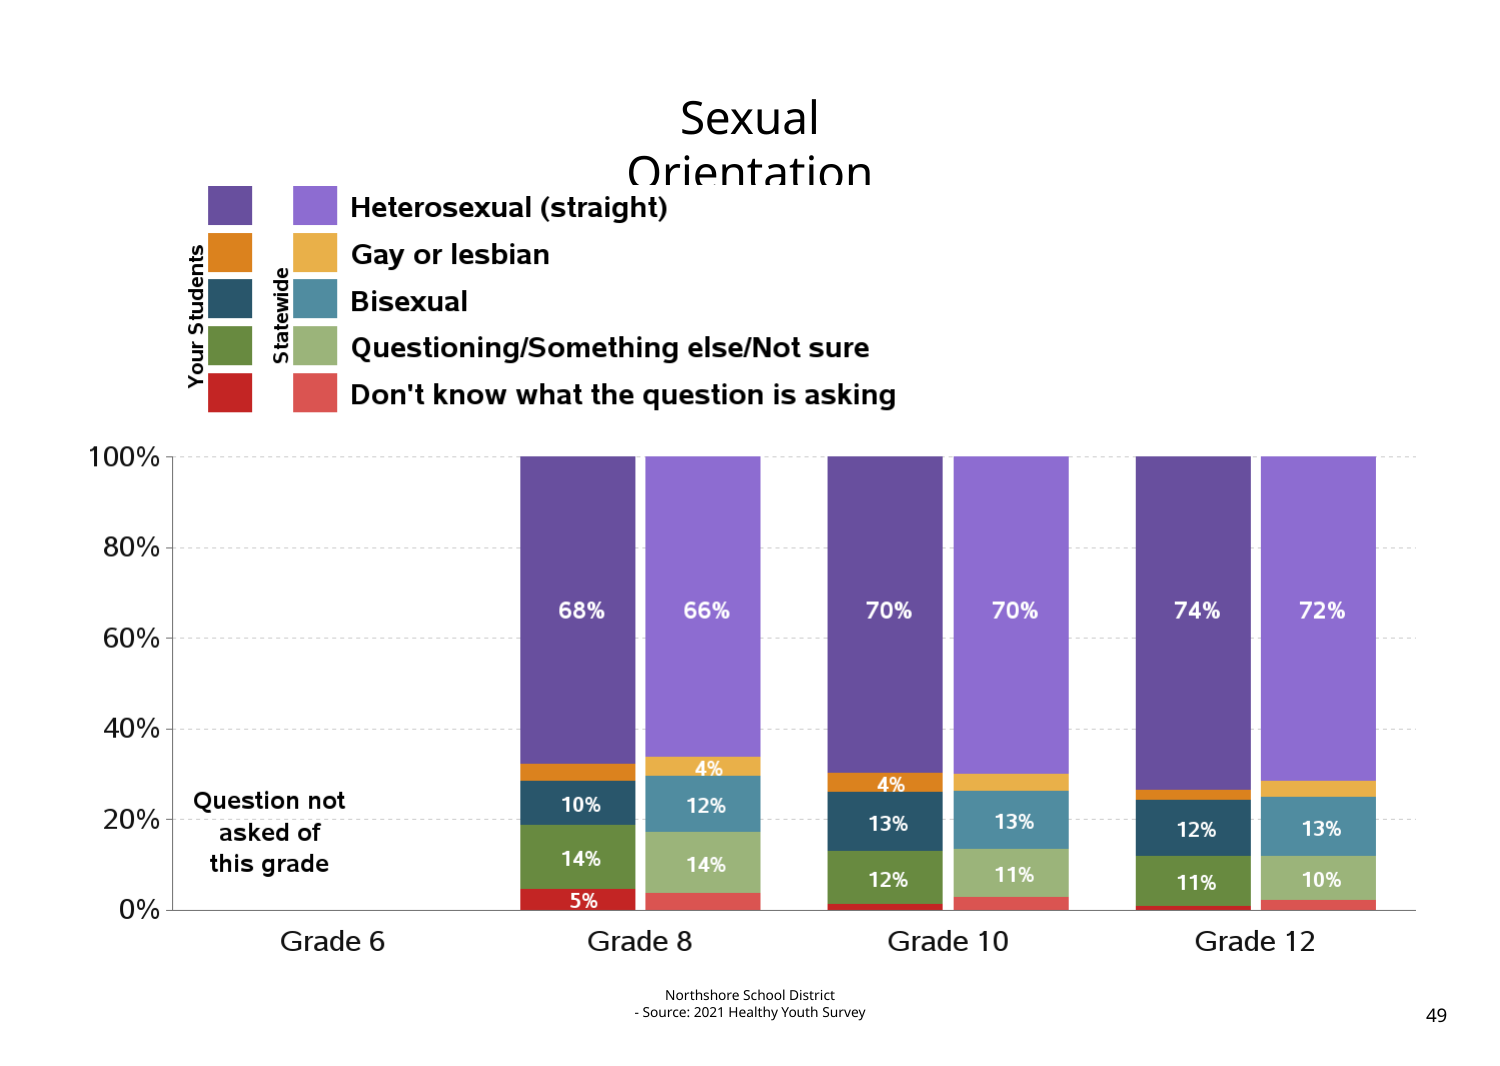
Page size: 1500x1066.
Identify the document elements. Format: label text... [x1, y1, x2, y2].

picture [37, 185, 1463, 966]
text_box Sexual Orientation [556, 80, 944, 184]
footer Northshore School District - Source: 2021 Healthy Youth Survey [393, 979, 1107, 1028]
slide_number ‹#› [1106, 1005, 1463, 1028]
